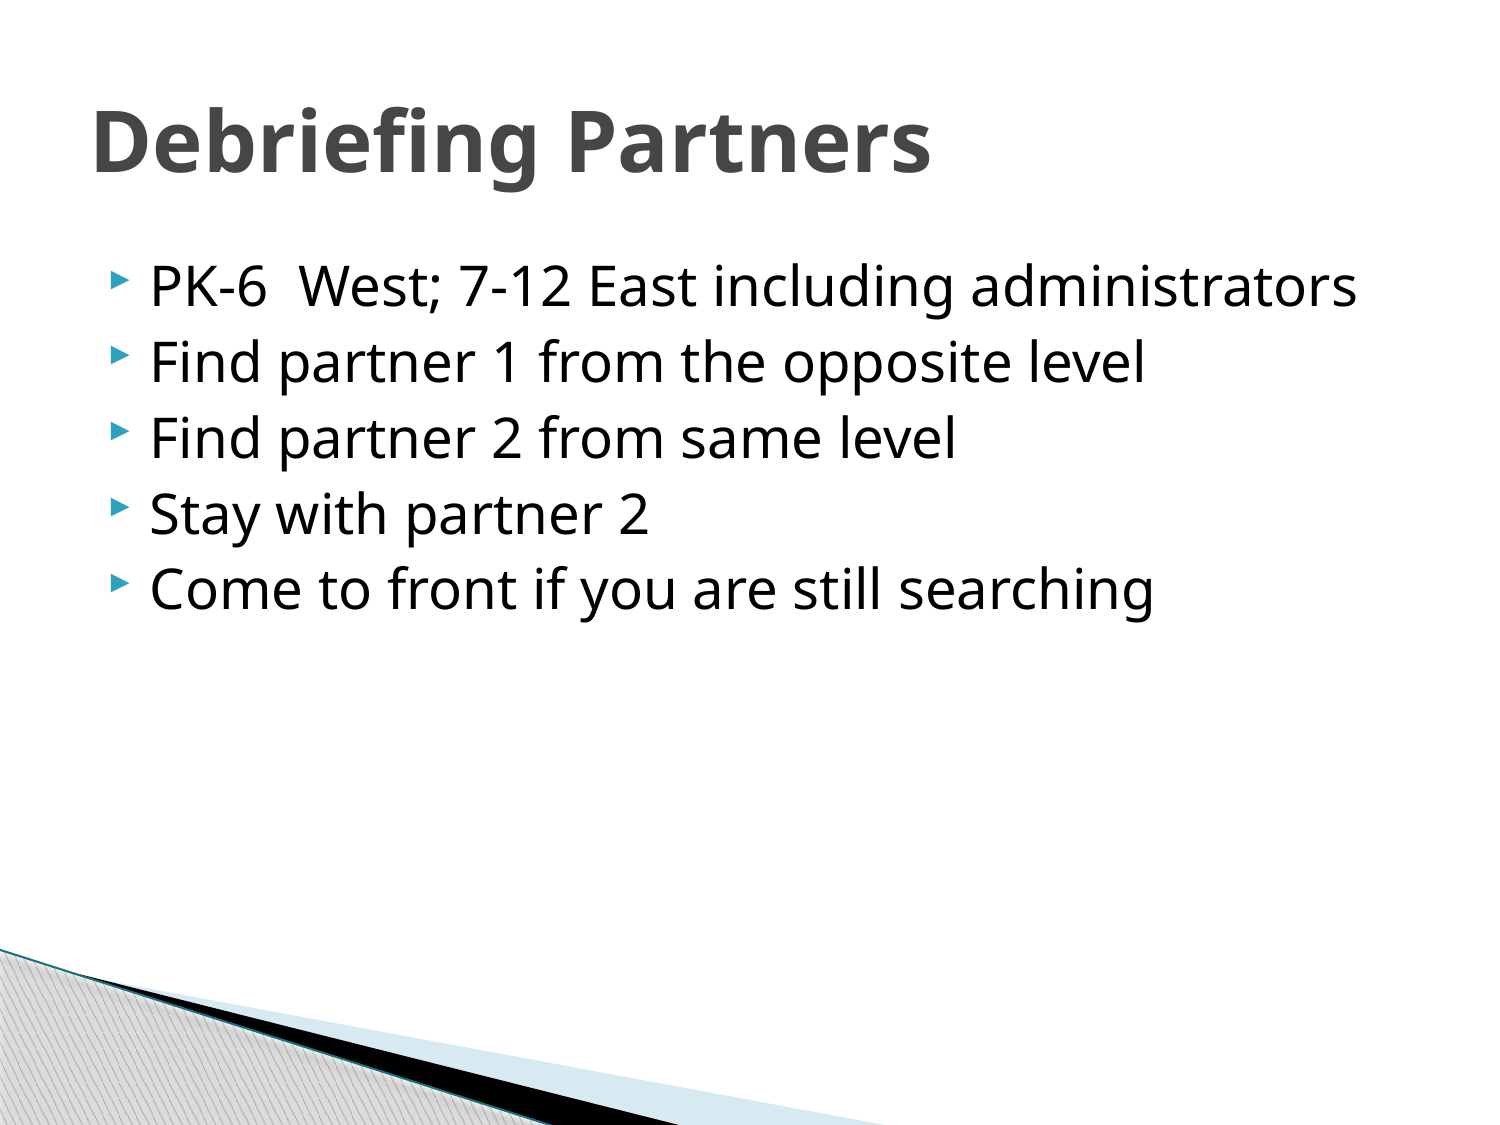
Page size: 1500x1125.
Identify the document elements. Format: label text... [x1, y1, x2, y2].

list PK-6 West; 7-12 East including administrators Find partner 1 from the opposite level Find partner 2 from same level Stay with partner 2 Come to front if you are still searching [75, 243, 1425, 986]
title Debriefing Partners [75, 45, 1425, 233]
